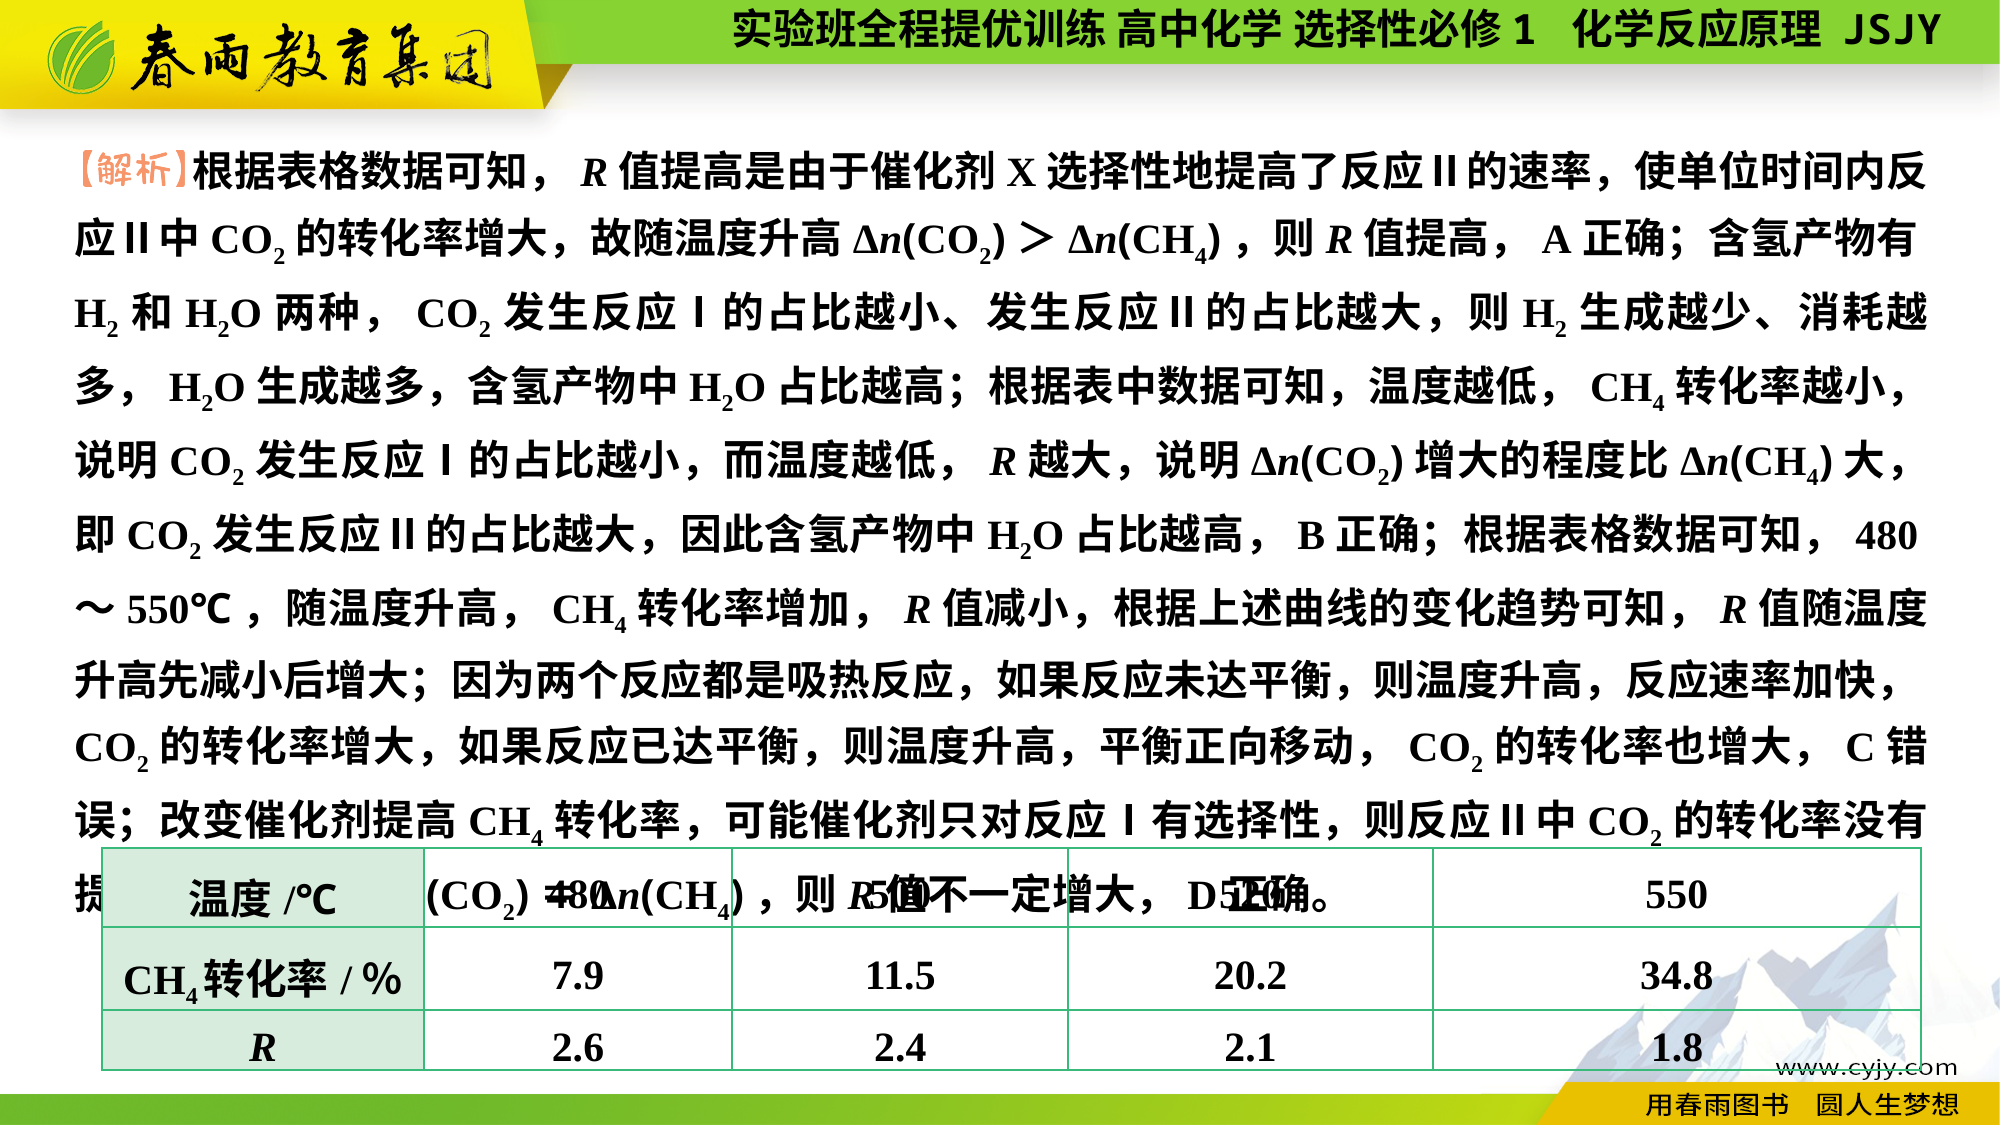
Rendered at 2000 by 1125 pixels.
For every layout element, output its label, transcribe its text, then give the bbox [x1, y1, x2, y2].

table_cell CH4转化率/％ [103, 928, 423, 1009]
picture [0, 0, 2000, 1125]
list 根据表格数据可知，R值提高是由于催化剂X选择性地提高了反应Ⅱ的速率，使单位时间内反应Ⅱ中CO2的转化率增大，故随温度升高Δn(CO2)＞Δn(CH4)，则R值提高，A正确；含氢产物有H2和H2O两种，CO2发生反应Ⅰ的占比越小、发生反应Ⅱ的占比越大，则H2生成越少、消耗越多，H2O生成越多，含氢产物中H2O占比越高；根据表中数据可知，温度越低，CH4转化率越小，说明CO2发生反应Ⅰ的占比越小，而温度越低，R越大，说明Δn(CO2)增大的程度比Δn(CH4)大，即CO2发生反应Ⅱ的占比越大，因此含氢产物中H2O占比越高，B正确；根据表格数据可知，480～550℃，随温度升高，CH4转化率增加，R值减小，根据上述曲线的变化趋势可知，R值随温度升高先减小后增大；因为两个反应都是吸热反应，如果反应未达平衡，则温度升高，反应速率加快，CO2的转化率增大，如果反应已达平衡，则温度升高，平衡正向移动，CO2的转化率也增大，C错误；改变催化剂提高CH4转化率，可能催化剂只对反应Ⅰ有选择性，则反应Ⅱ中CO2的转化率没有提高，反应Ⅰ的Δn(CO2)＝Δn(CH4)，则R值不一定增大，D正确。 [59, 122, 1944, 880]
table_header 520 [1069, 849, 1432, 926]
table_header 480 [425, 849, 731, 926]
table_cell R [103, 1011, 423, 1069]
table_header 500 [733, 849, 1067, 926]
table_header 550 [1434, 849, 1920, 926]
table_cell 20.2 [1069, 928, 1432, 1009]
table_cell 7.9 [425, 928, 731, 1009]
table_cell 1.8 [1434, 1011, 1920, 1069]
table_cell 34.8 [1434, 928, 1920, 1009]
table_cell 2.6 [425, 1011, 731, 1069]
table_cell 2.1 [1069, 1011, 1432, 1069]
table_cell 2.4 [733, 1011, 1067, 1069]
table_cell 11.5 [733, 928, 1067, 1009]
table_header 温度/℃ [103, 849, 423, 926]
